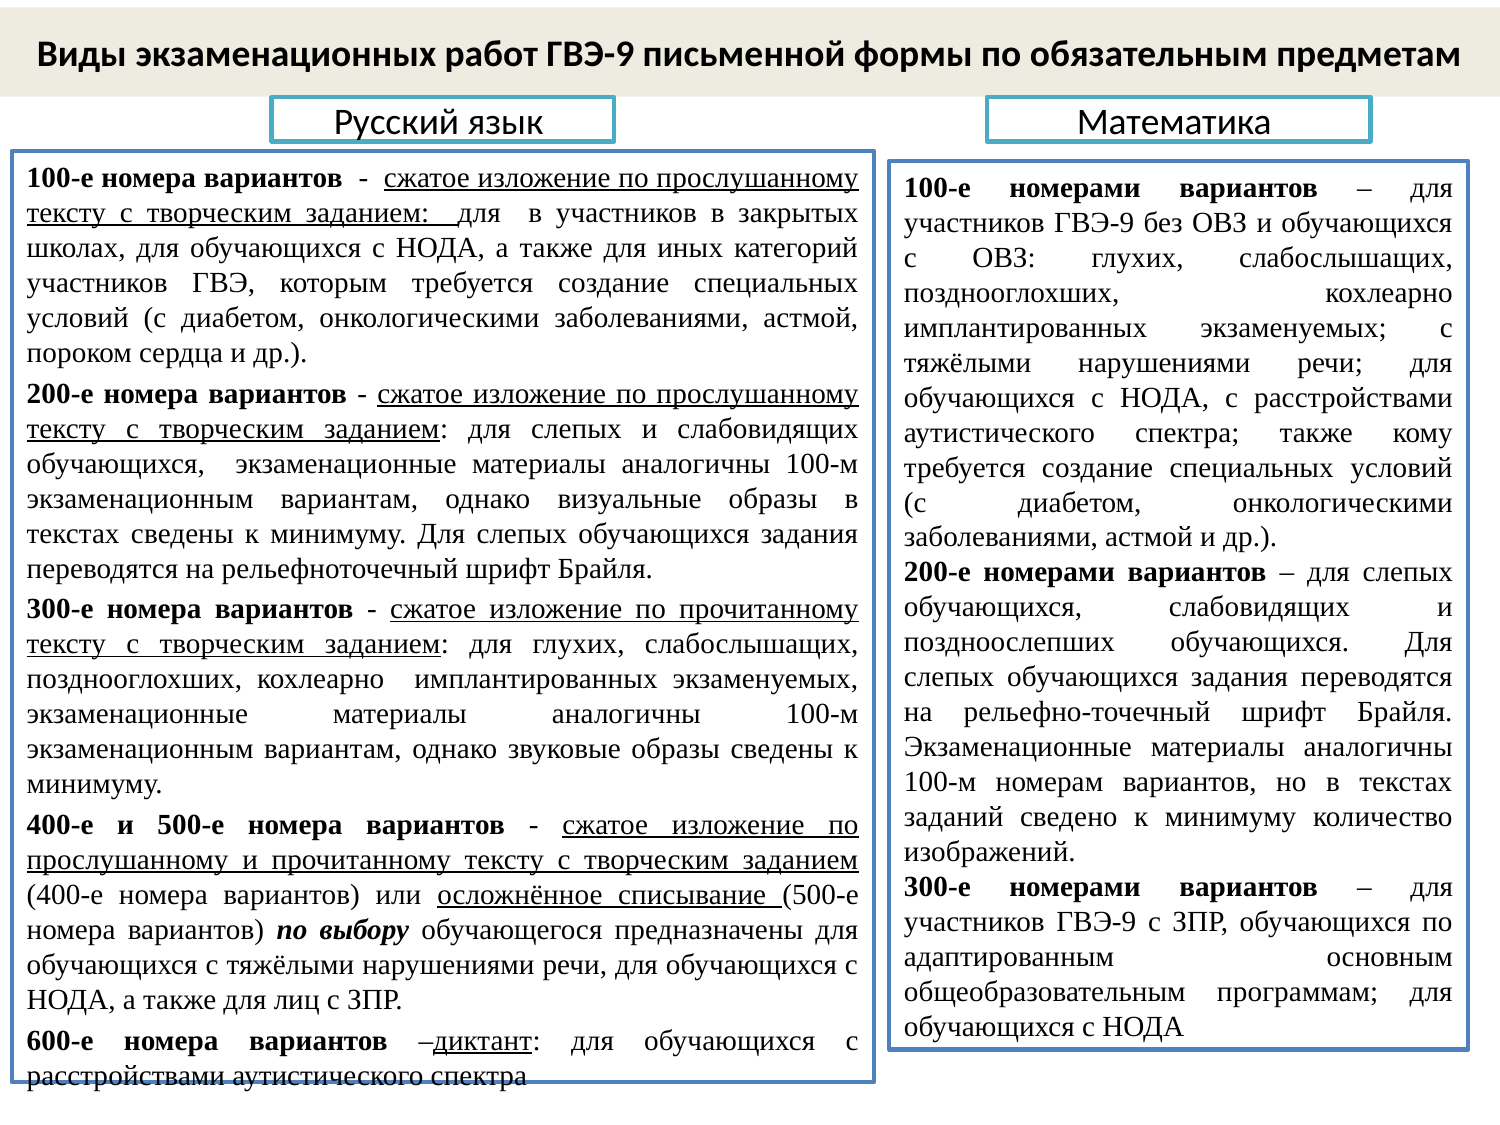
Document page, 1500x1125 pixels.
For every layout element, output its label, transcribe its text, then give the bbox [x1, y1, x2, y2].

list 100-е номера вариантов - сжатое изложение по прослушанному тексту с творческим заданием: для в участников в закрытых школах, для обучающихся с НОДА, а также для иных категорий участников ГВЭ, которым требуется создание специальных условий (с диабетом, онкологическими заболеваниями, астмой, пороком сердца и др.). 200-е номера вариантов - сжатое изложение по прослушанному тексту с творческим заданием: для слепых и слабовидящих обучающихся, экзаменационные материалы аналогичны 100-м экзаменационным вариантам, однако визуальные образы в текстах сведены к минимуму. Для слепых обучающихся задания переводятся на рельефноточечный шрифт Брайля. 300-е номера вариантов - сжатое изложение по прочитанному тексту с творческим заданием: для глухих, слабослышащих, позднооглохших, кохлеарно имплантированных экзаменуемых, экзаменационные материалы аналогичны 100-м экзаменационным вариантам, однако звуковые образы сведены к минимуму. 400-е и 500-е номера вариантов - сжатое изложение по прослушанному и прочитанному тексту с творческим заданием (400-е номера вариантов) или осложнённое списывание (500-е номера вариантов) по выбору обучающегося предназначены для обучающихся с тяжёлыми нарушениями речи, для обучающихся с НОДА, а также для лиц с ЗПР. 600-е номера вариантов –диктант: для обучающихся с расстройствами аутистического спектра [10, 149, 876, 1084]
text_box Математика [985, 95, 1373, 144]
text_box Русский язык [269, 95, 616, 144]
title Виды экзаменационных работ ГВЭ-9 письменной формы по обязательным предметам [0, 7, 1500, 97]
text_box 100-е номерами вариантов – для участников ГВЭ-9 без ОВЗ и обучающихся с ОВЗ: глухих, слабослышащих, позднооглохших, кохлеарно имплантированных экзаменуемых; с тяжёлыми нарушениями речи; для обучающихся с НОДА, с расстройствами аутистического спектра; также кому требуется создание специальных условий (с диабетом, онкологическими заболеваниями, астмой и др.). 200-е номерами вариантов – для слепых обучающихся, слабовидящих и поздноослепших обучающихся. Для слепых обучающихся задания переводятся на рельефно-точечный шрифт Брайля. Экзаменационные материалы аналогичны 100-м номерам вариантов, но в текстах заданий сведено к минимуму количество изображений. 300-е номерами вариантов – для участников ГВЭ-9 с ЗПР, обучающихся по адаптированным основным общеобразовательным программам; для обучающихся с НОДА [887, 159, 1470, 1052]
